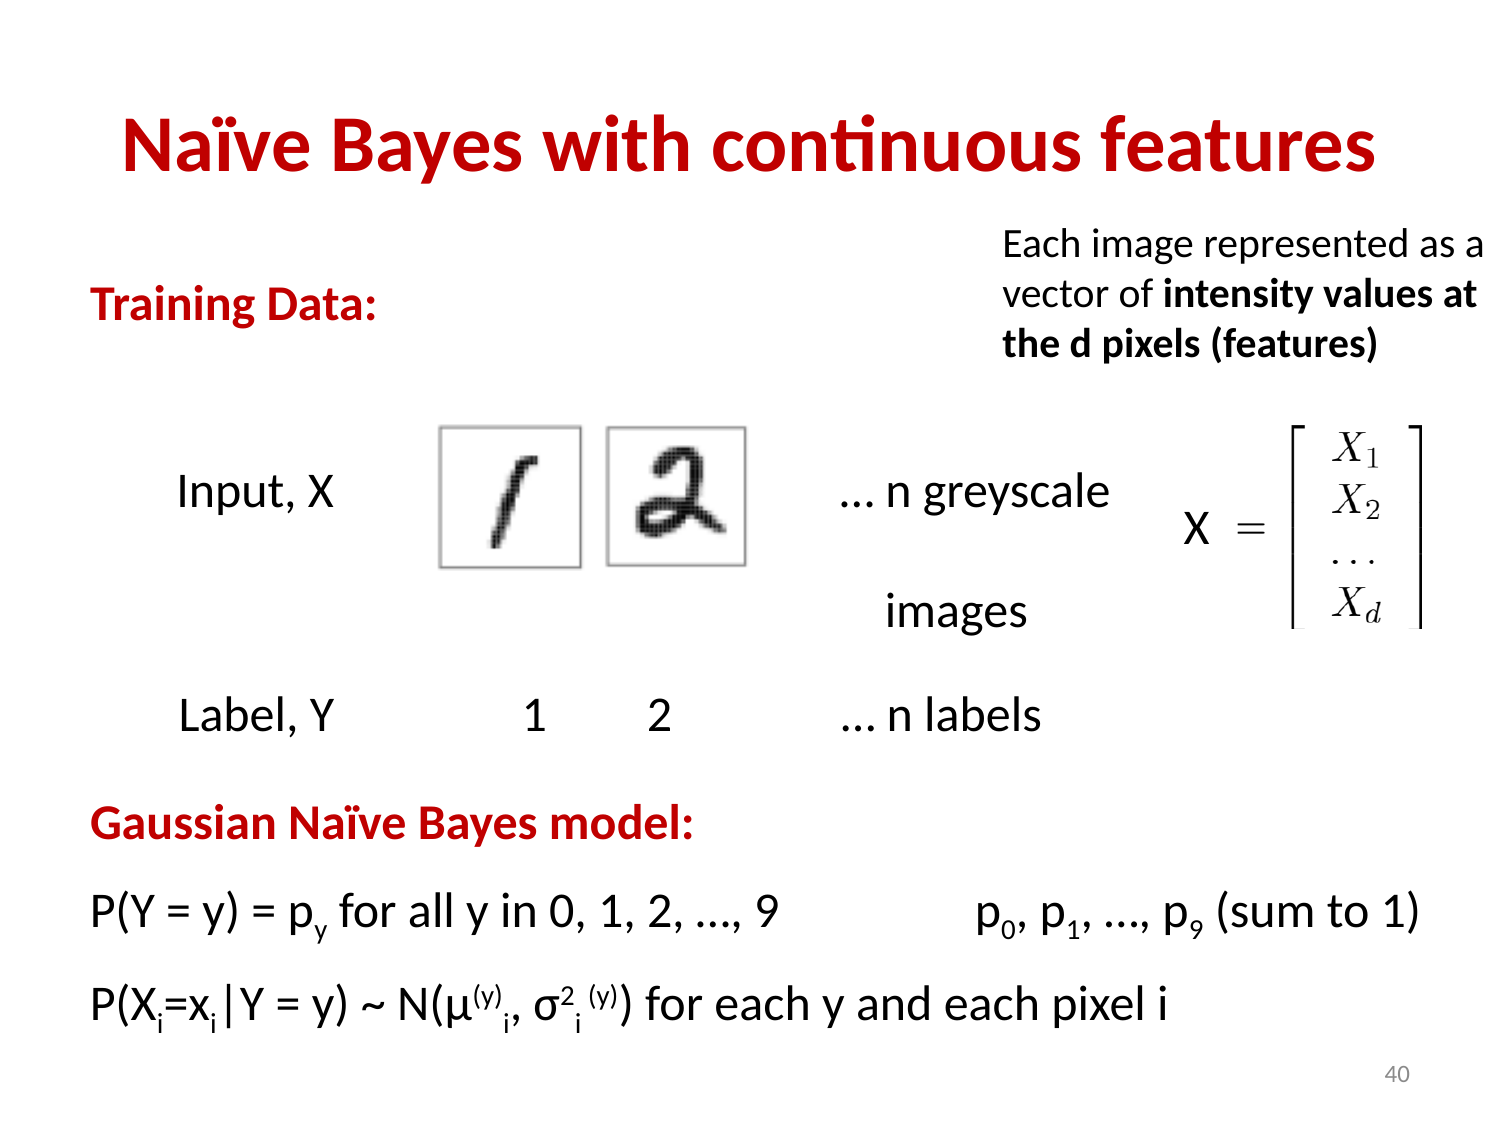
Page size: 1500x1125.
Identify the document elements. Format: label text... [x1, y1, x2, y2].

text_box Training Data: Gaussian Naïve Bayes model: [74, 262, 1425, 868]
title Naïve Bayes with continuous features [75, 45, 1425, 233]
text_box … n greyscale images [824, 449, 1138, 645]
picture [1237, 424, 1423, 630]
text_box 1 [506, 674, 562, 749]
text_box Each image represented as a vector of intensity values at the d pixels (features) [987, 208, 1500, 374]
text_box P(Y = y) = py for all y in 0, 1, 2, …, 9 p0, p1, …, p9 (sum to 1) P(Xi=xi|Y = y) ~ N(μ(y)i, σ2i (y)) for each y and each pixel i [73, 868, 1452, 1048]
text_box 2 [632, 674, 688, 749]
picture [599, 424, 751, 572]
text_box Label, Y [163, 674, 350, 749]
text_box Input, X [161, 449, 349, 525]
picture [437, 421, 592, 572]
text_box X [1168, 486, 1225, 562]
slide_number 40 [1074, 1048, 1425, 1103]
text_box … n labels [826, 674, 1057, 749]
